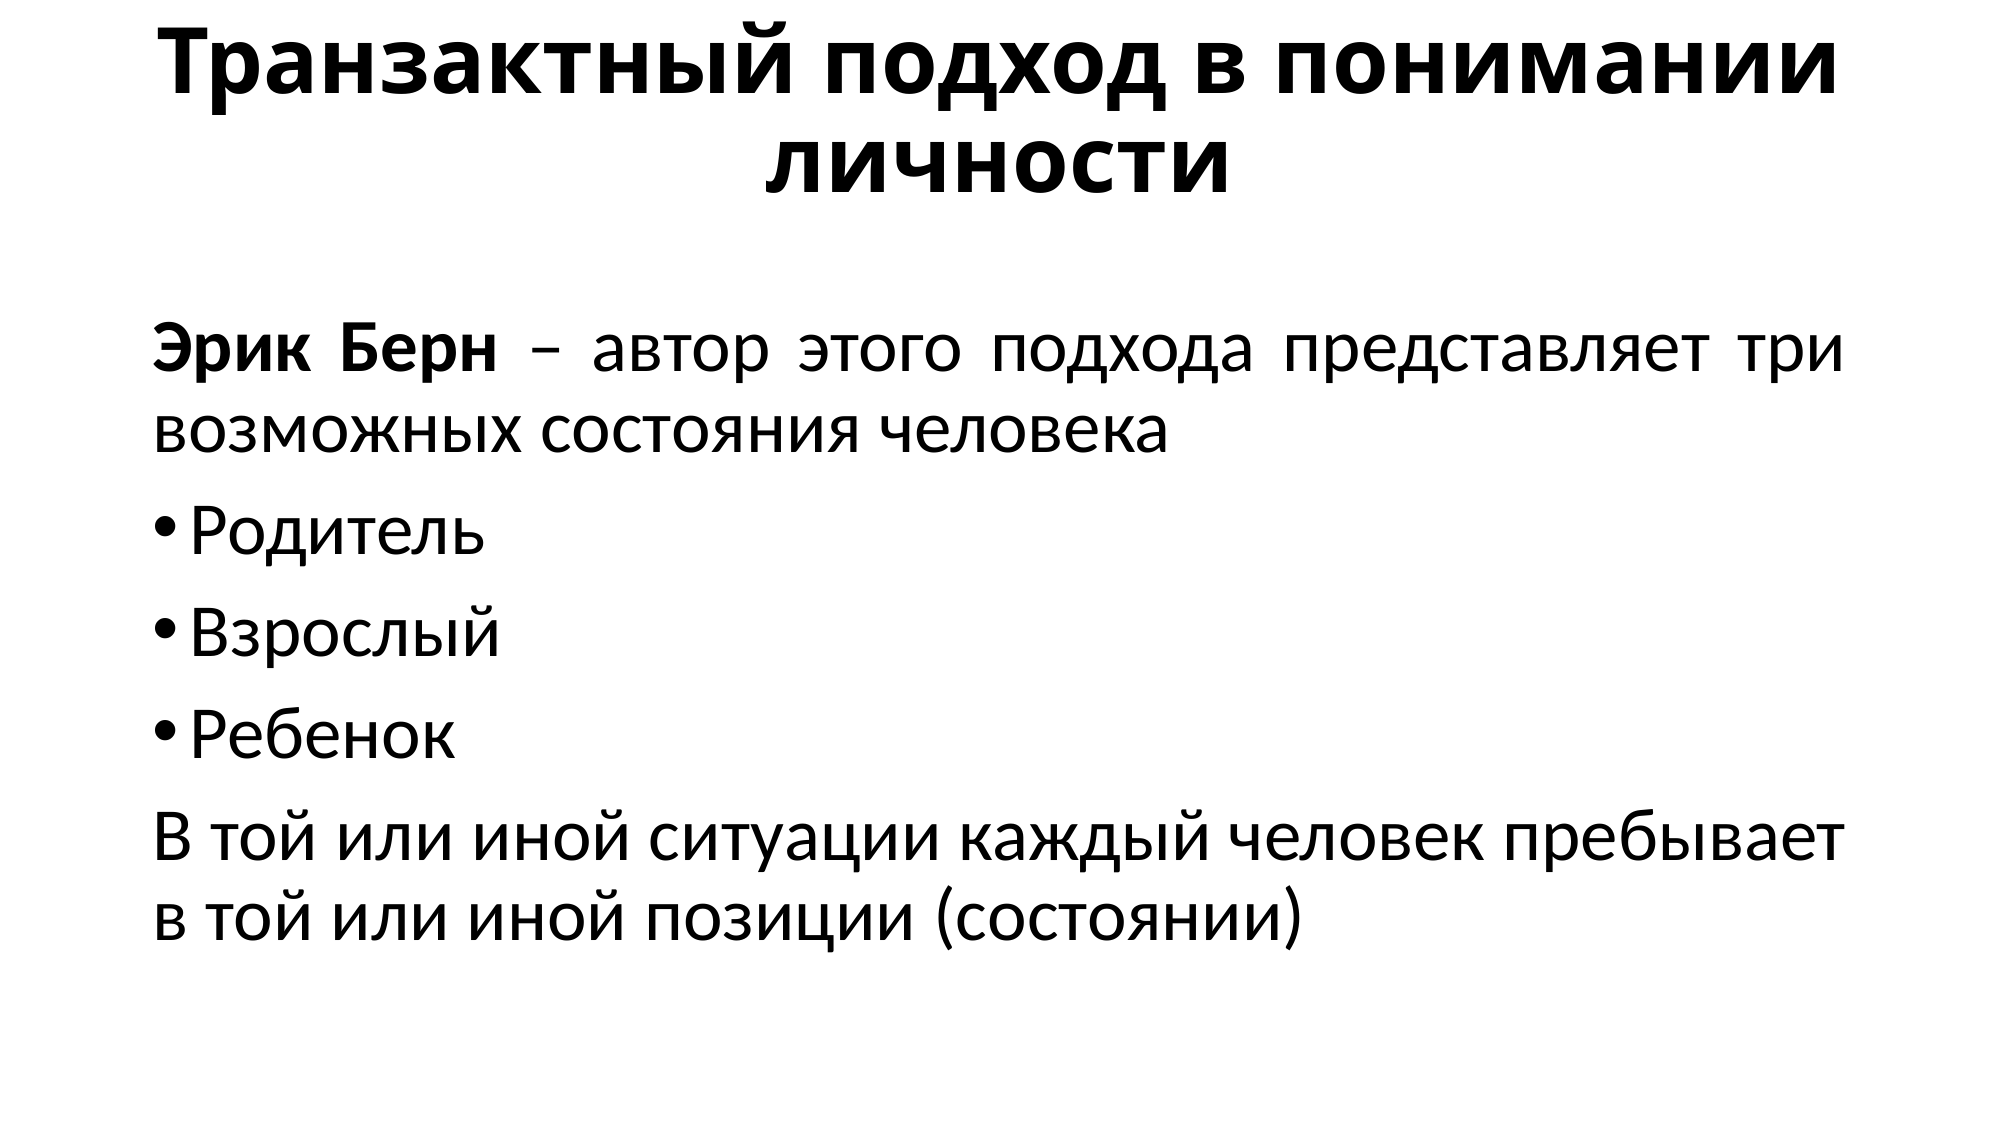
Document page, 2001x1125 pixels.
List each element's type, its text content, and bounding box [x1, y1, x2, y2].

title Транзактный подход в понимании личности [137, 59, 1863, 278]
list Эрик Берн – автор этого подхода представляет три возможных состояния человека Родитель Взрослый Ребенок В той или иной ситуации каждый человек пребывает в той или иной позиции (состоянии) [137, 299, 1863, 1014]
